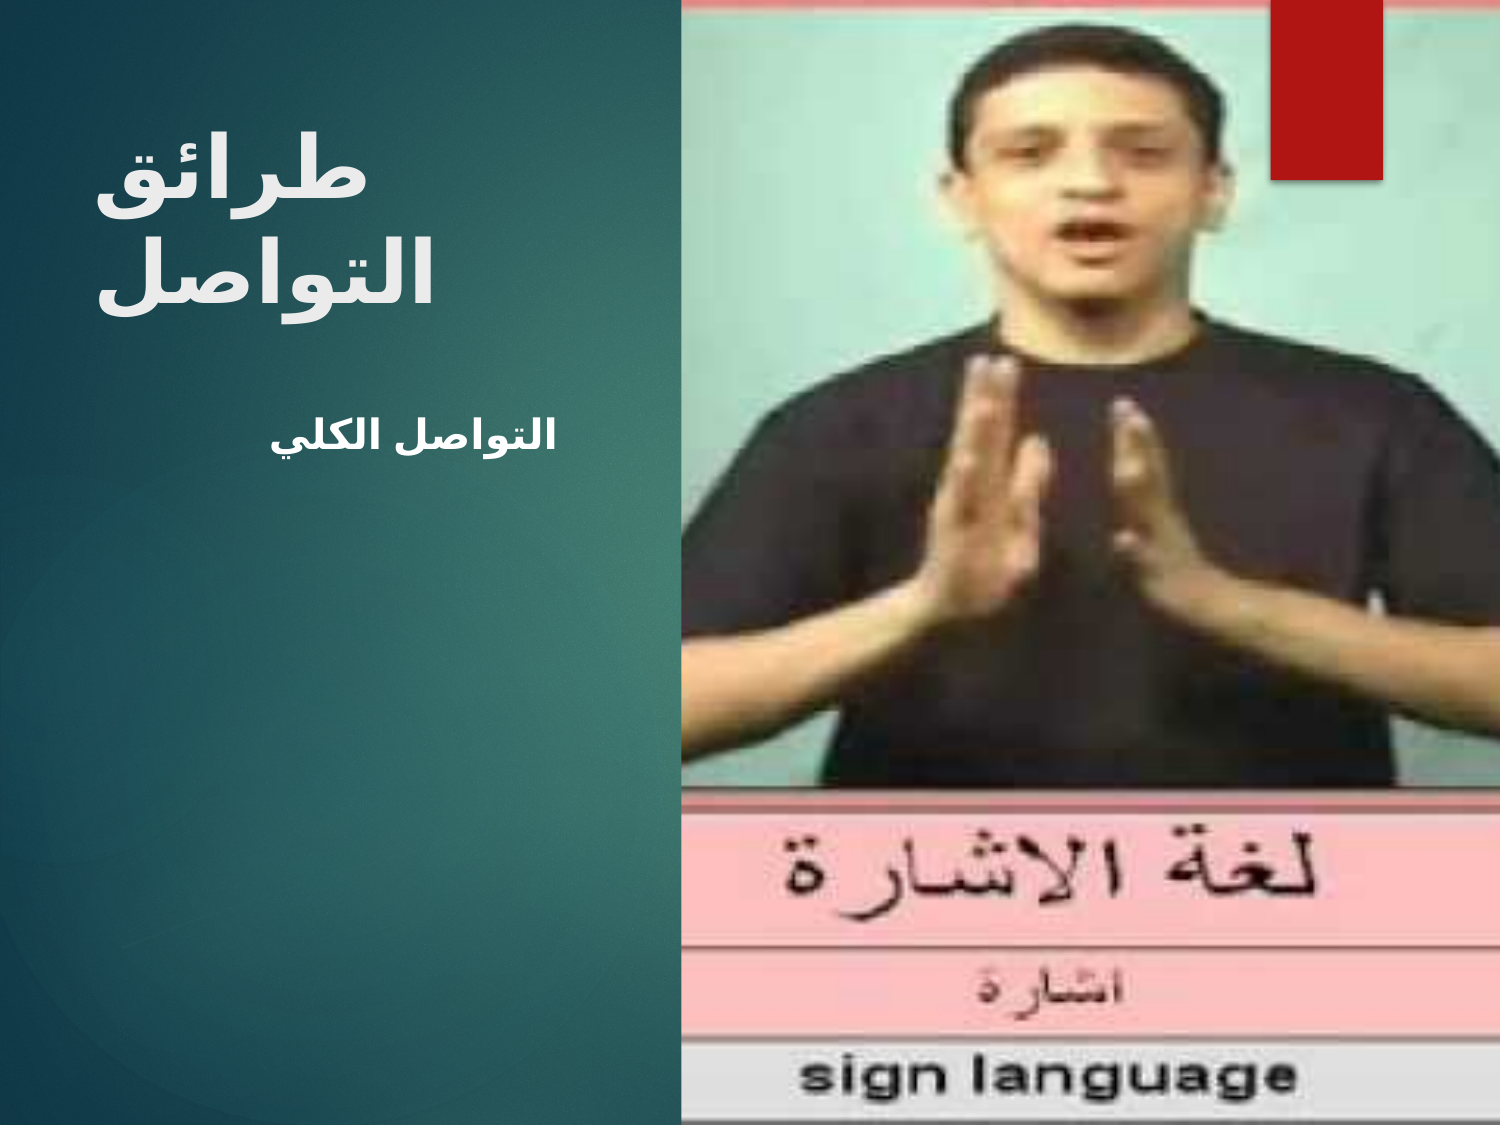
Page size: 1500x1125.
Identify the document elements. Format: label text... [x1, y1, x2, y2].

title طرائق التواصل [78, 103, 573, 373]
picture [681, 0, 1500, 1125]
list التواصل الكلي [78, 399, 573, 967]
